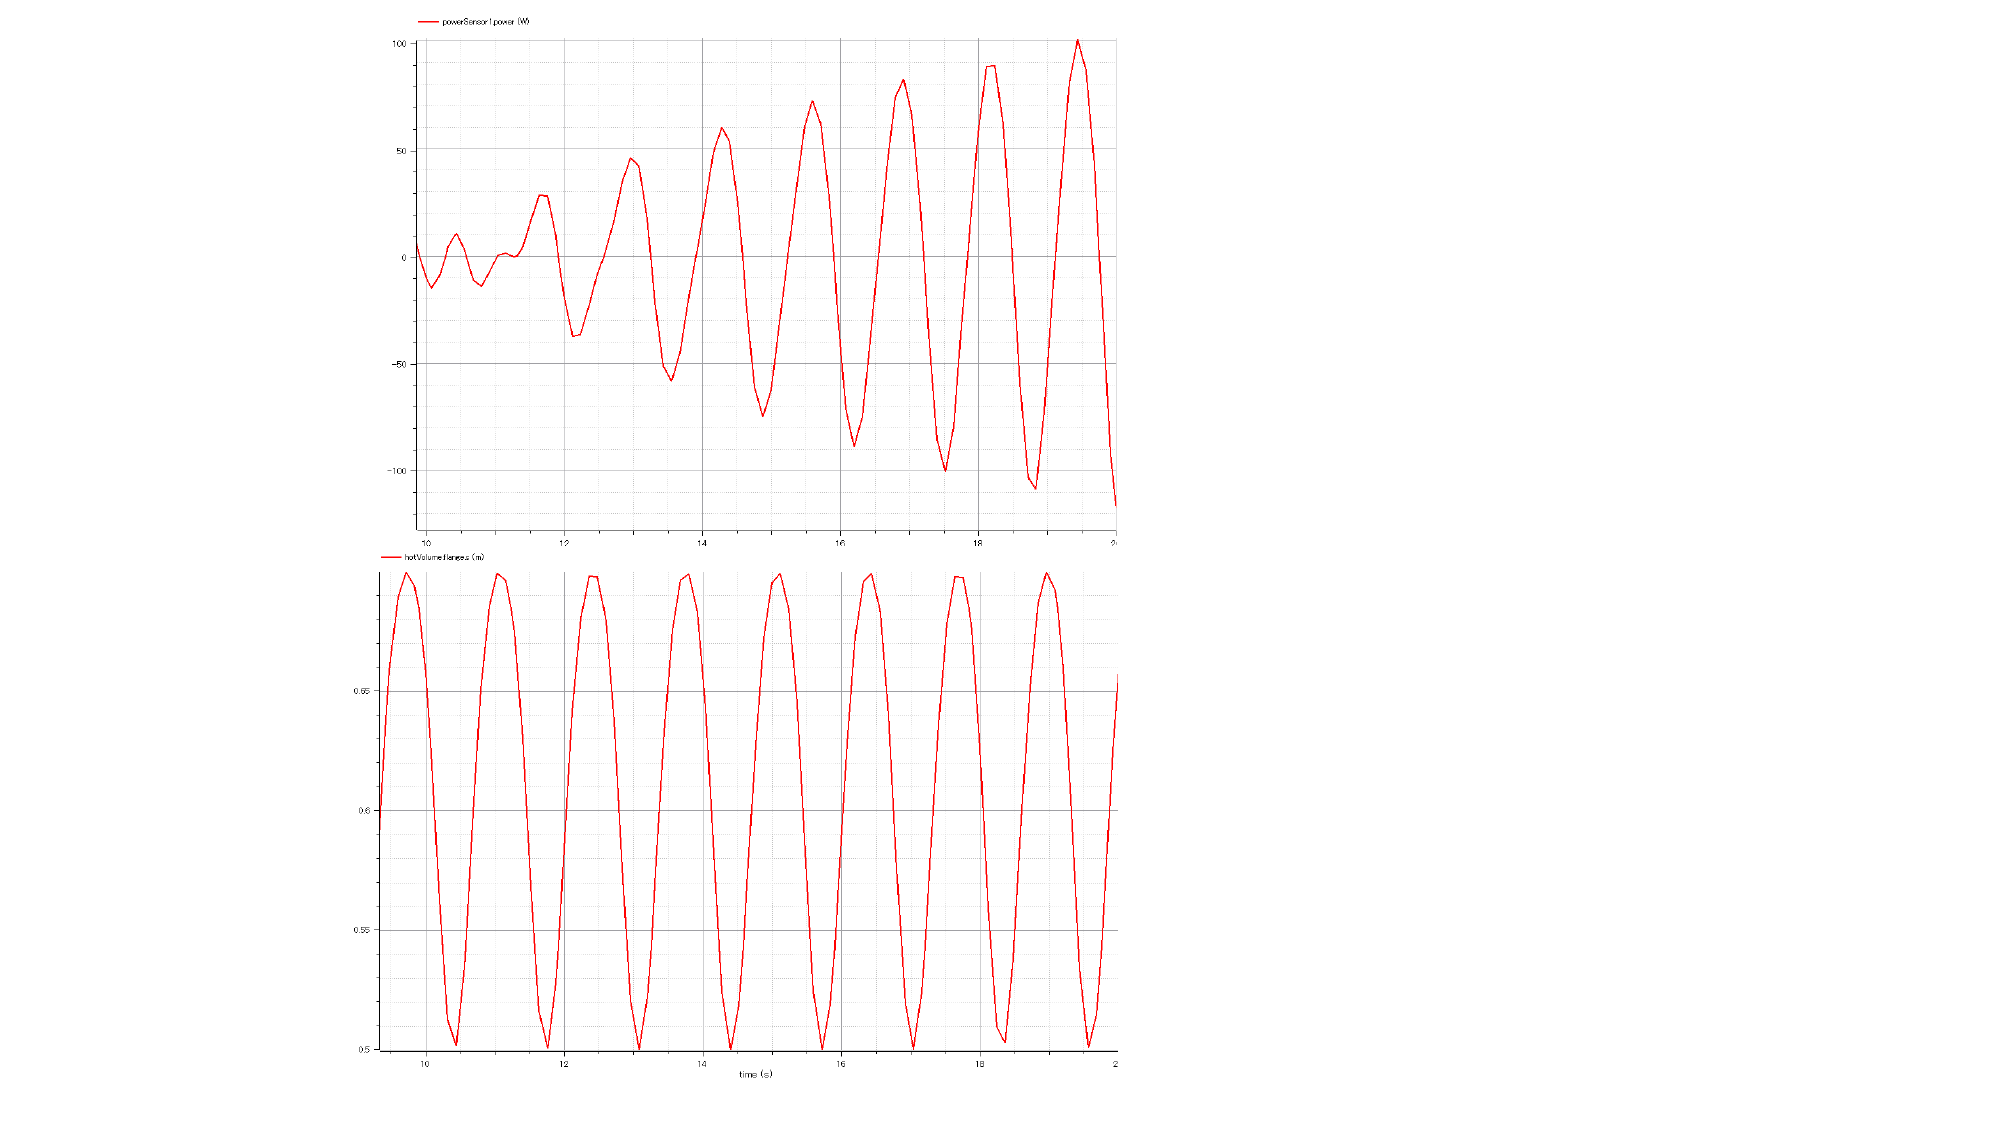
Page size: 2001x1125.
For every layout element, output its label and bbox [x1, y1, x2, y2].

picture [351, 11, 1119, 1082]
